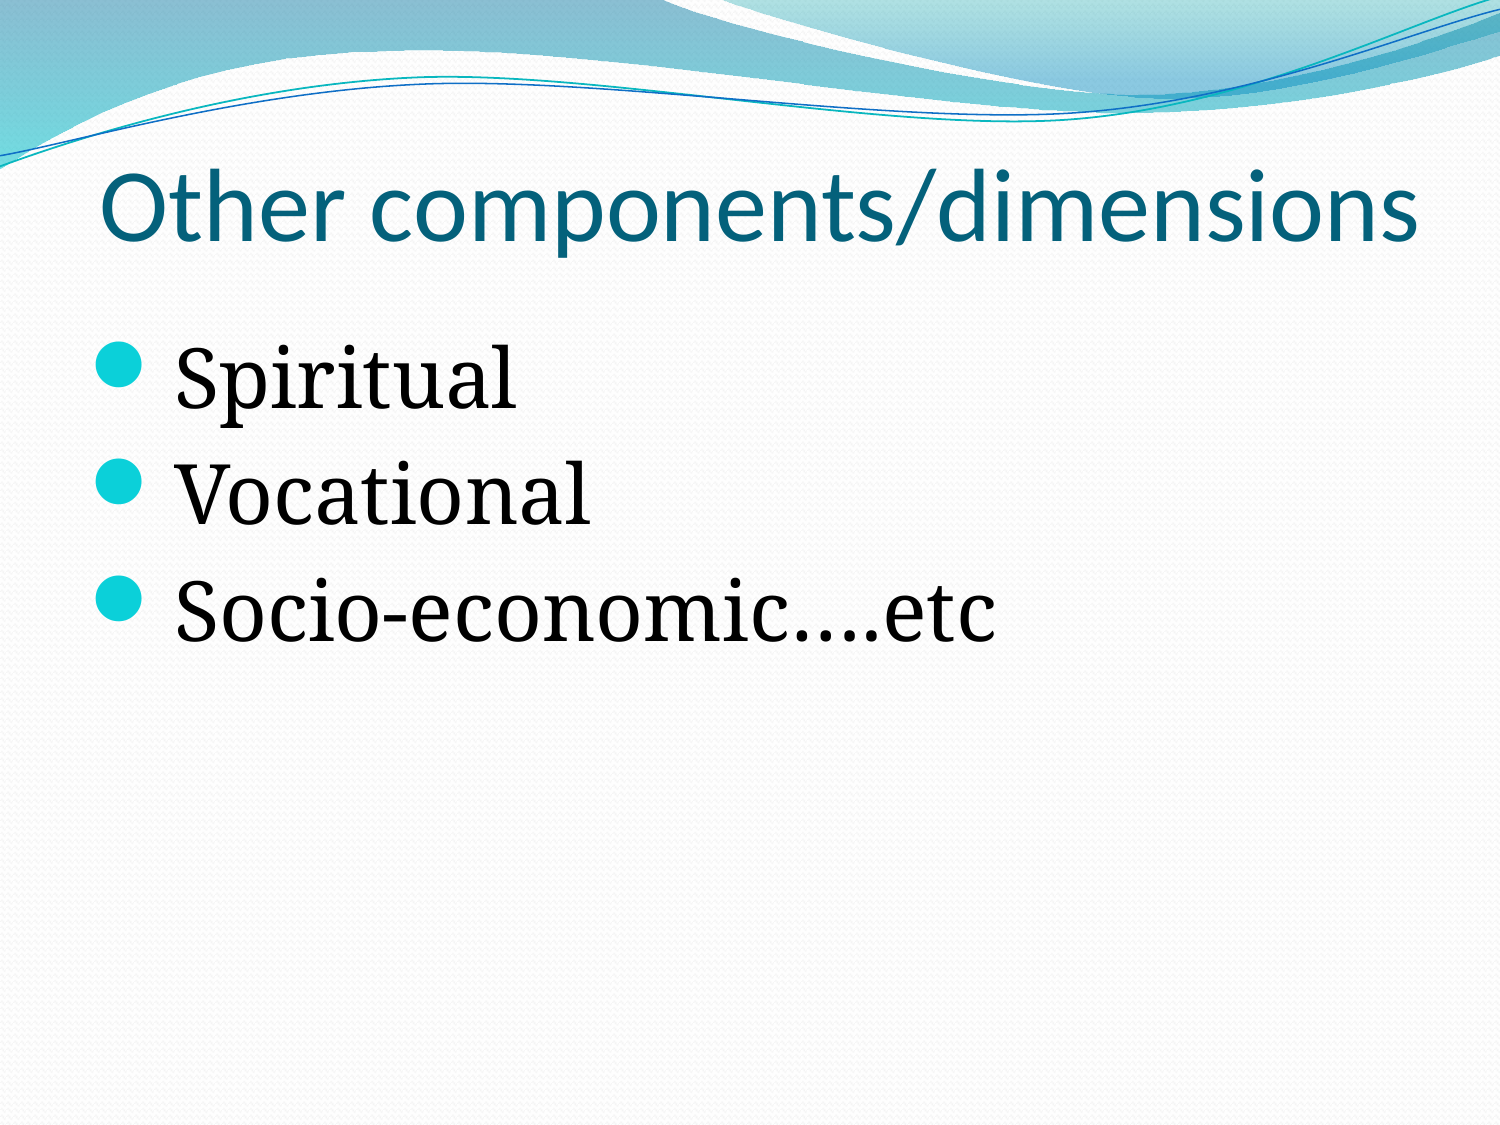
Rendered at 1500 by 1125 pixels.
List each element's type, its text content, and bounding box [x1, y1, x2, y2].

list Spiritual Vocational Socio-economic….etc [75, 317, 1425, 1038]
title Other components/dimensions [99, 75, 1450, 263]
